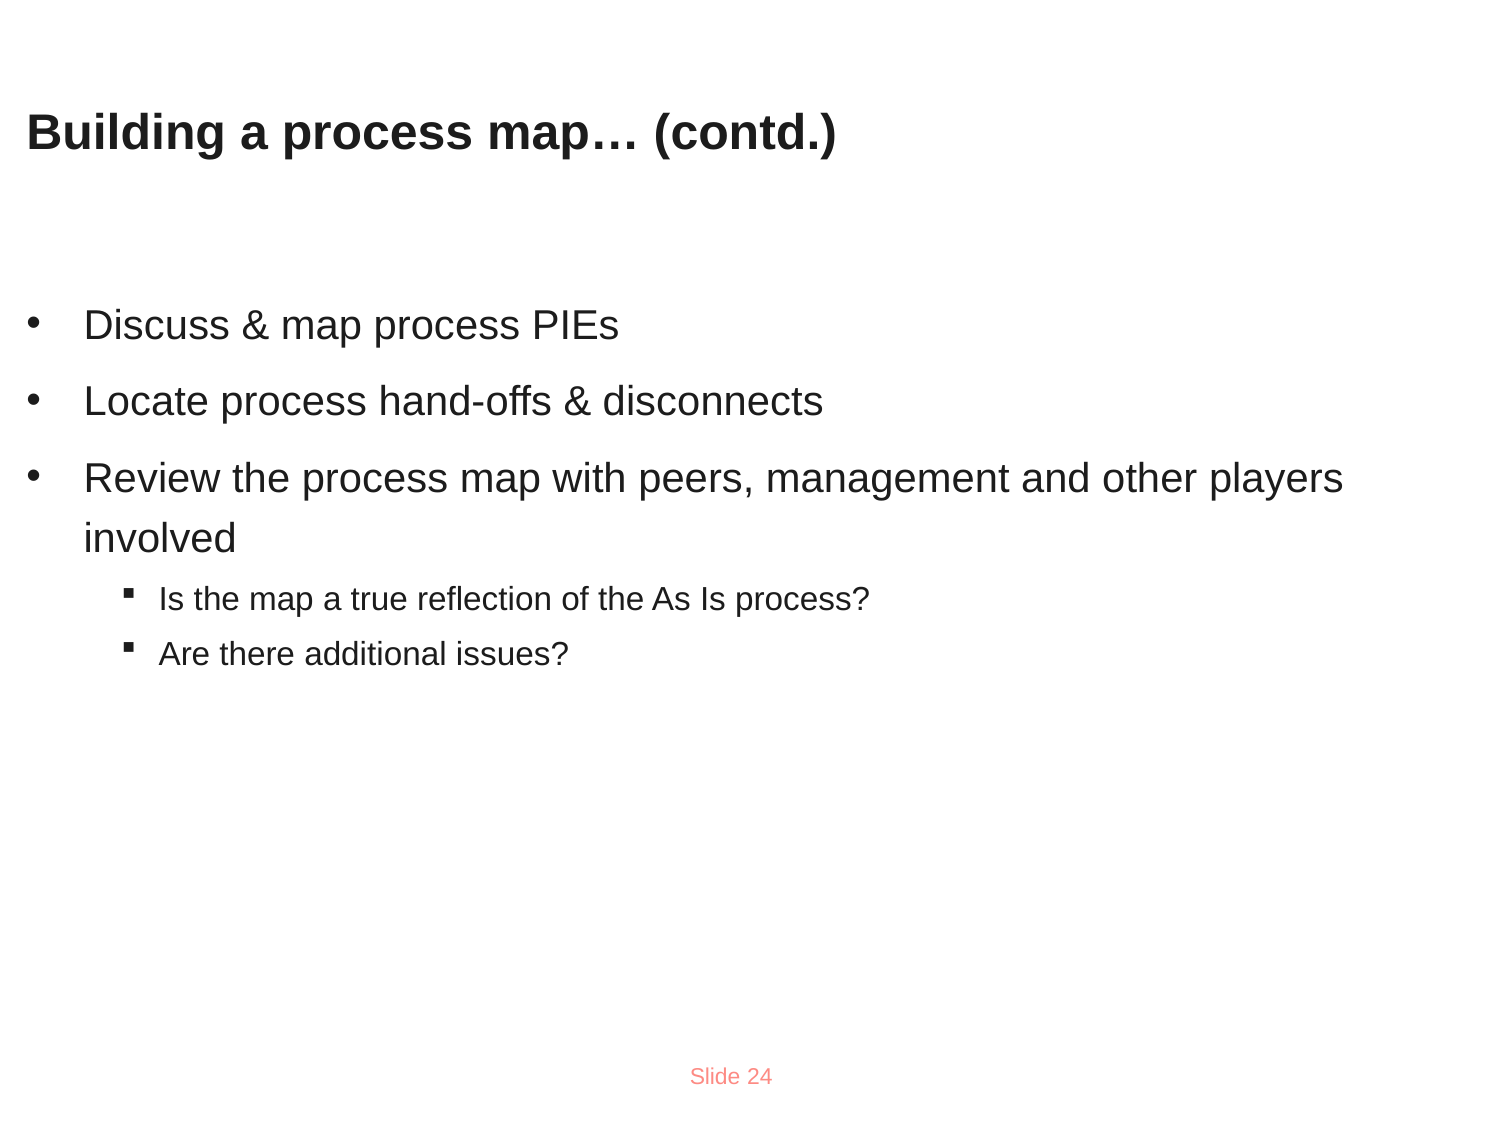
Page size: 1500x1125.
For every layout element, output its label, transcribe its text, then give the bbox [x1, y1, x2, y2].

list Discuss & map process PIEs Locate process hand-offs & disconnects Review the process map with peers, management and other players involved Is the map a true reflection of the As Is process? Are there additional issues? [26, 287, 1474, 999]
title Building a process map… (contd.) [26, 99, 1472, 224]
